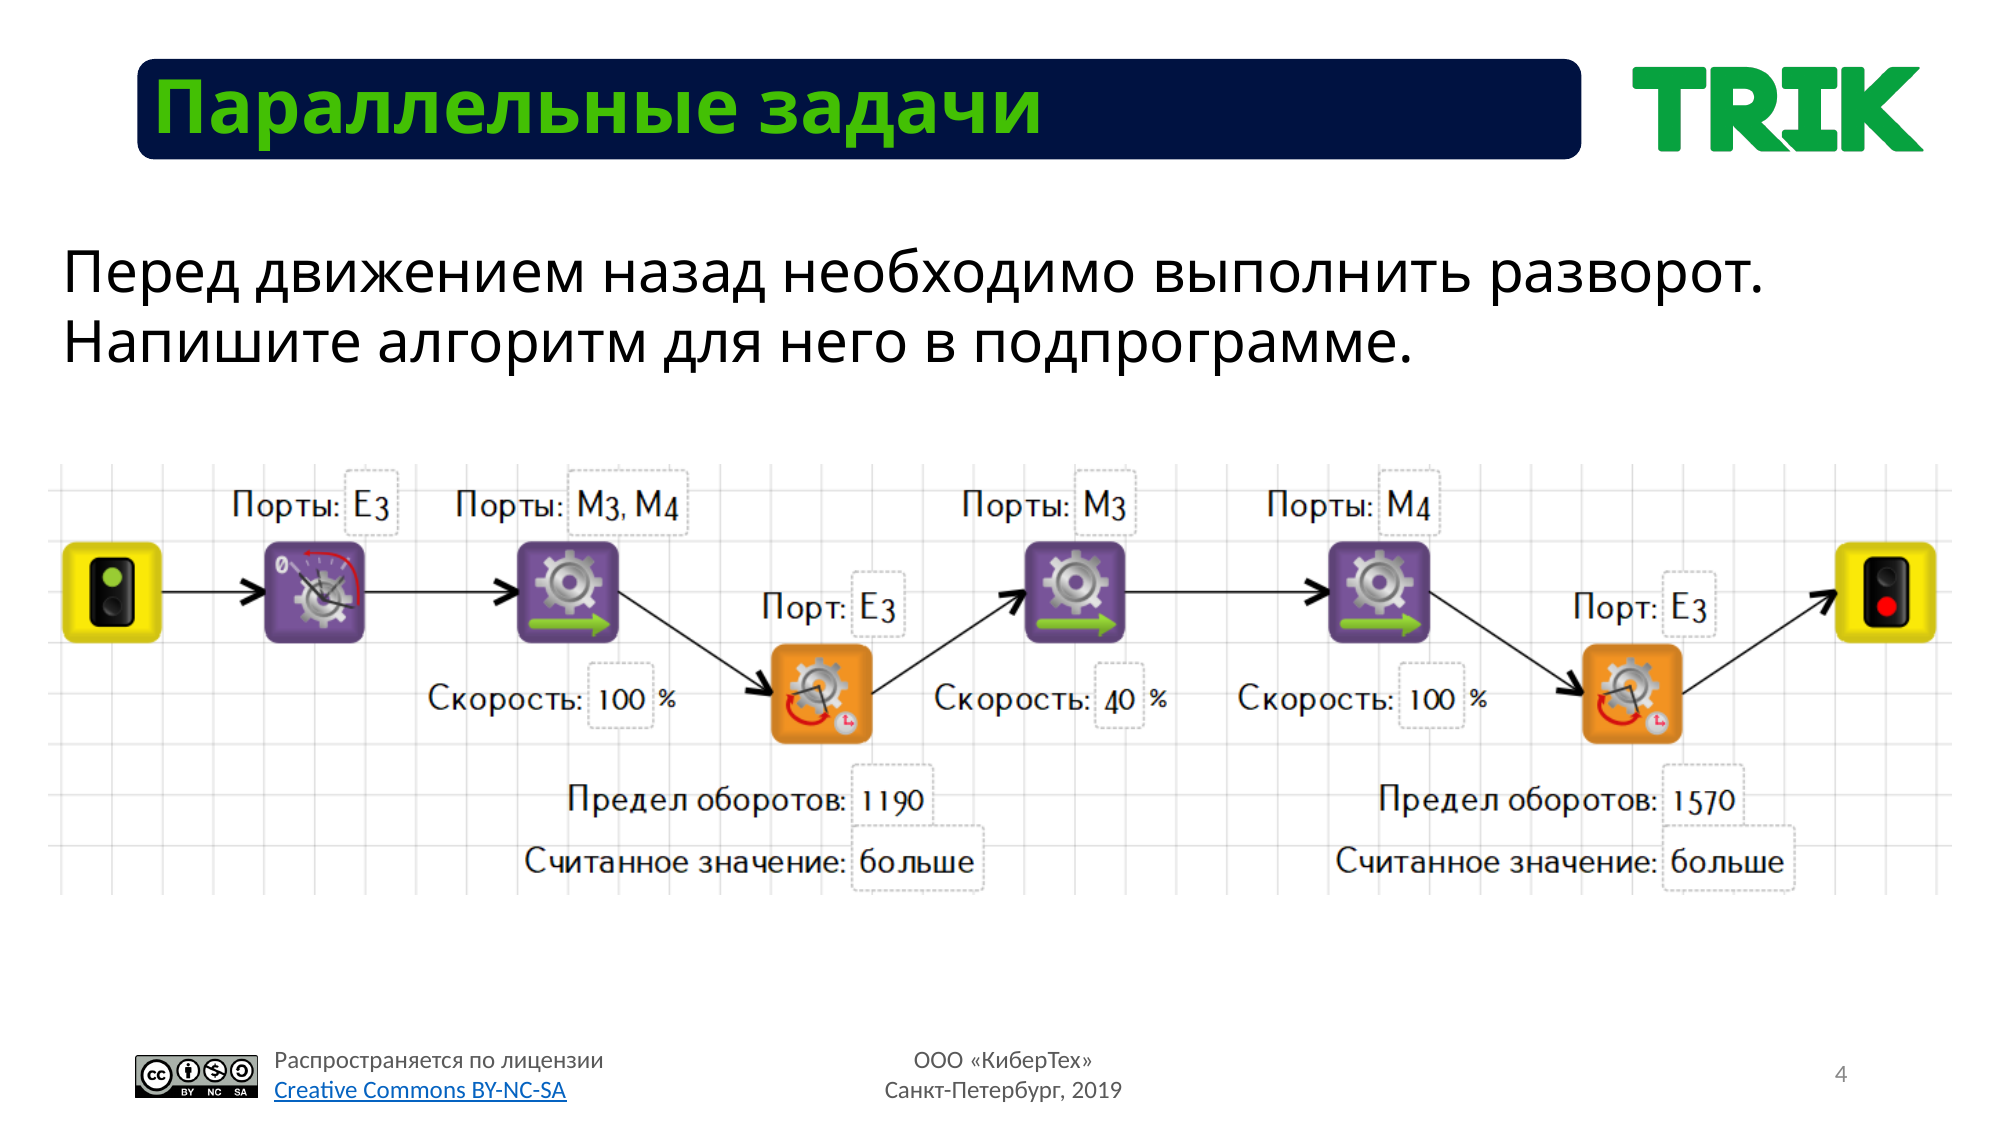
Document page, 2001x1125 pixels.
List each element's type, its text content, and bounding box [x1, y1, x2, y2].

picture [47, 464, 1953, 896]
picture [1631, 64, 1924, 154]
slide_number 4 [1412, 1042, 1863, 1103]
picture [135, 1055, 258, 1098]
title Параллельные задачи [137, 61, 1582, 163]
text_box Перед движением назад необходимо выполнить разворот. Напишите алгоритм для него в подпрограмме. [48, 226, 2000, 308]
